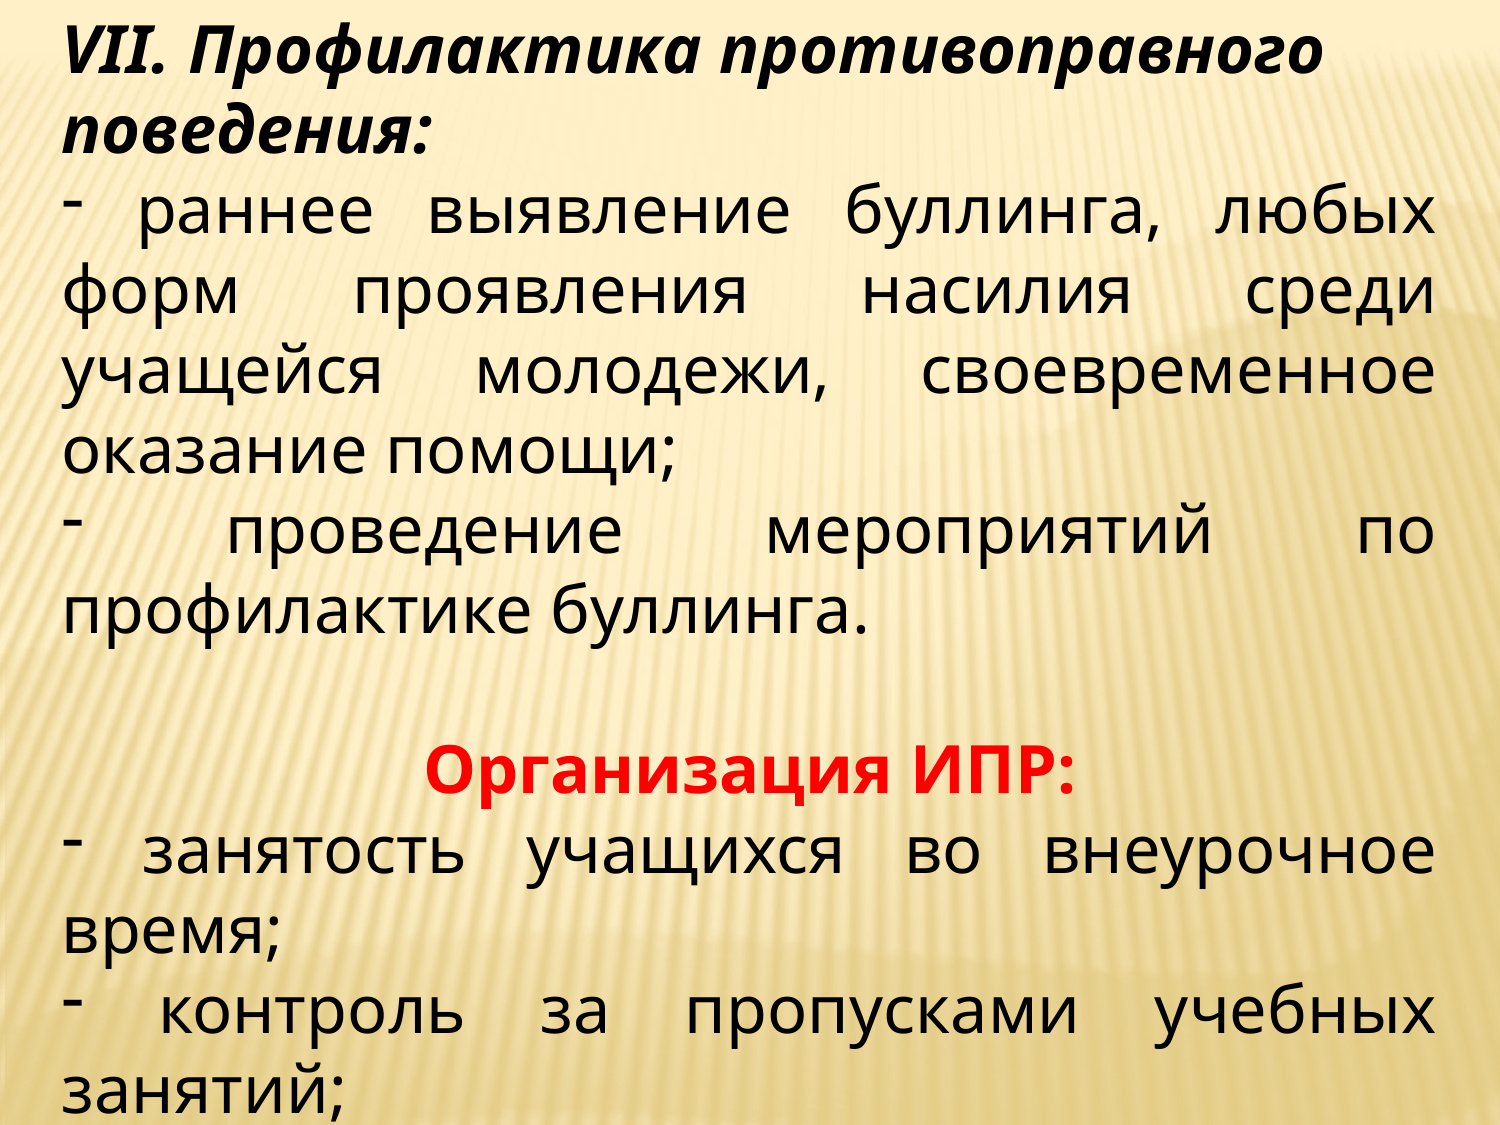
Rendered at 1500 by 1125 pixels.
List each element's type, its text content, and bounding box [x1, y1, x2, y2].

text_box VII. Профилактика противоправного поведения: раннее выявление буллинга, любых форм проявления насилия среди учащейся молодежи, своевременное оказание помощи; проведение мероприятий по профилактике буллинга. Организация ИПР: занятость учащихся во внеурочное время; контроль за пропусками учебных занятий; проведение социального расследования. [46, 0, 1454, 1125]
